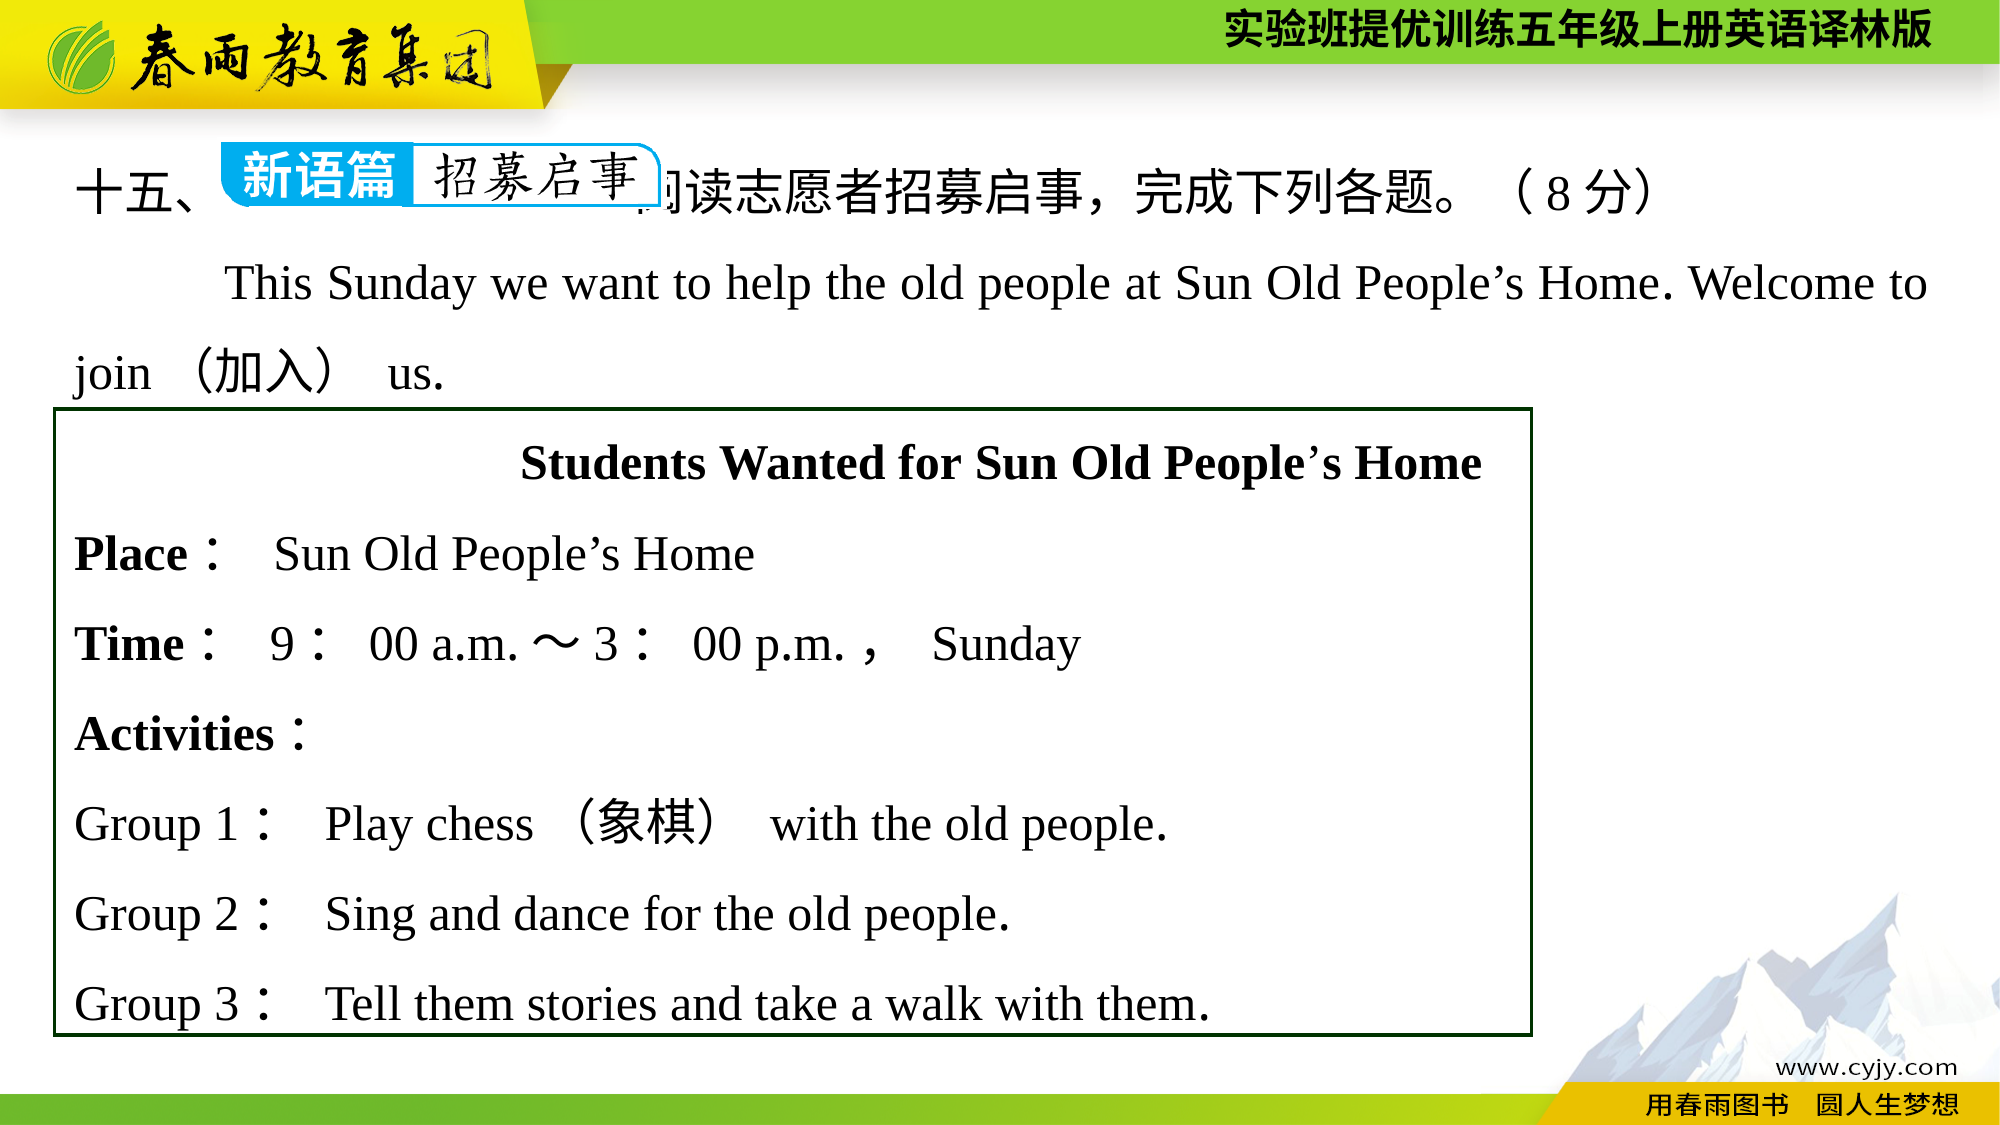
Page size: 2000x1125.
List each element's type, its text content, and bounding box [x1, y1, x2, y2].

text_box [54, 408, 1532, 1035]
list 十五、 阅读志愿者招募启事，完成下列各题。（8分） This Sunday we want to help the old people at Sun Old People’s Home. Welcome to join（加入） us. Students Wanted for Sun Old People’s Home Place： Sun Old People’s Home Time： 9：00 a.m.～3：00 p.m.， Sunday Activities： Group 1： Play chess（象棋） with the old people. Group 2： Sing and dance for the old people. Group 3： Tell them stories and take a walk with them. [59, 122, 1944, 1047]
picture [0, 0, 2000, 1125]
